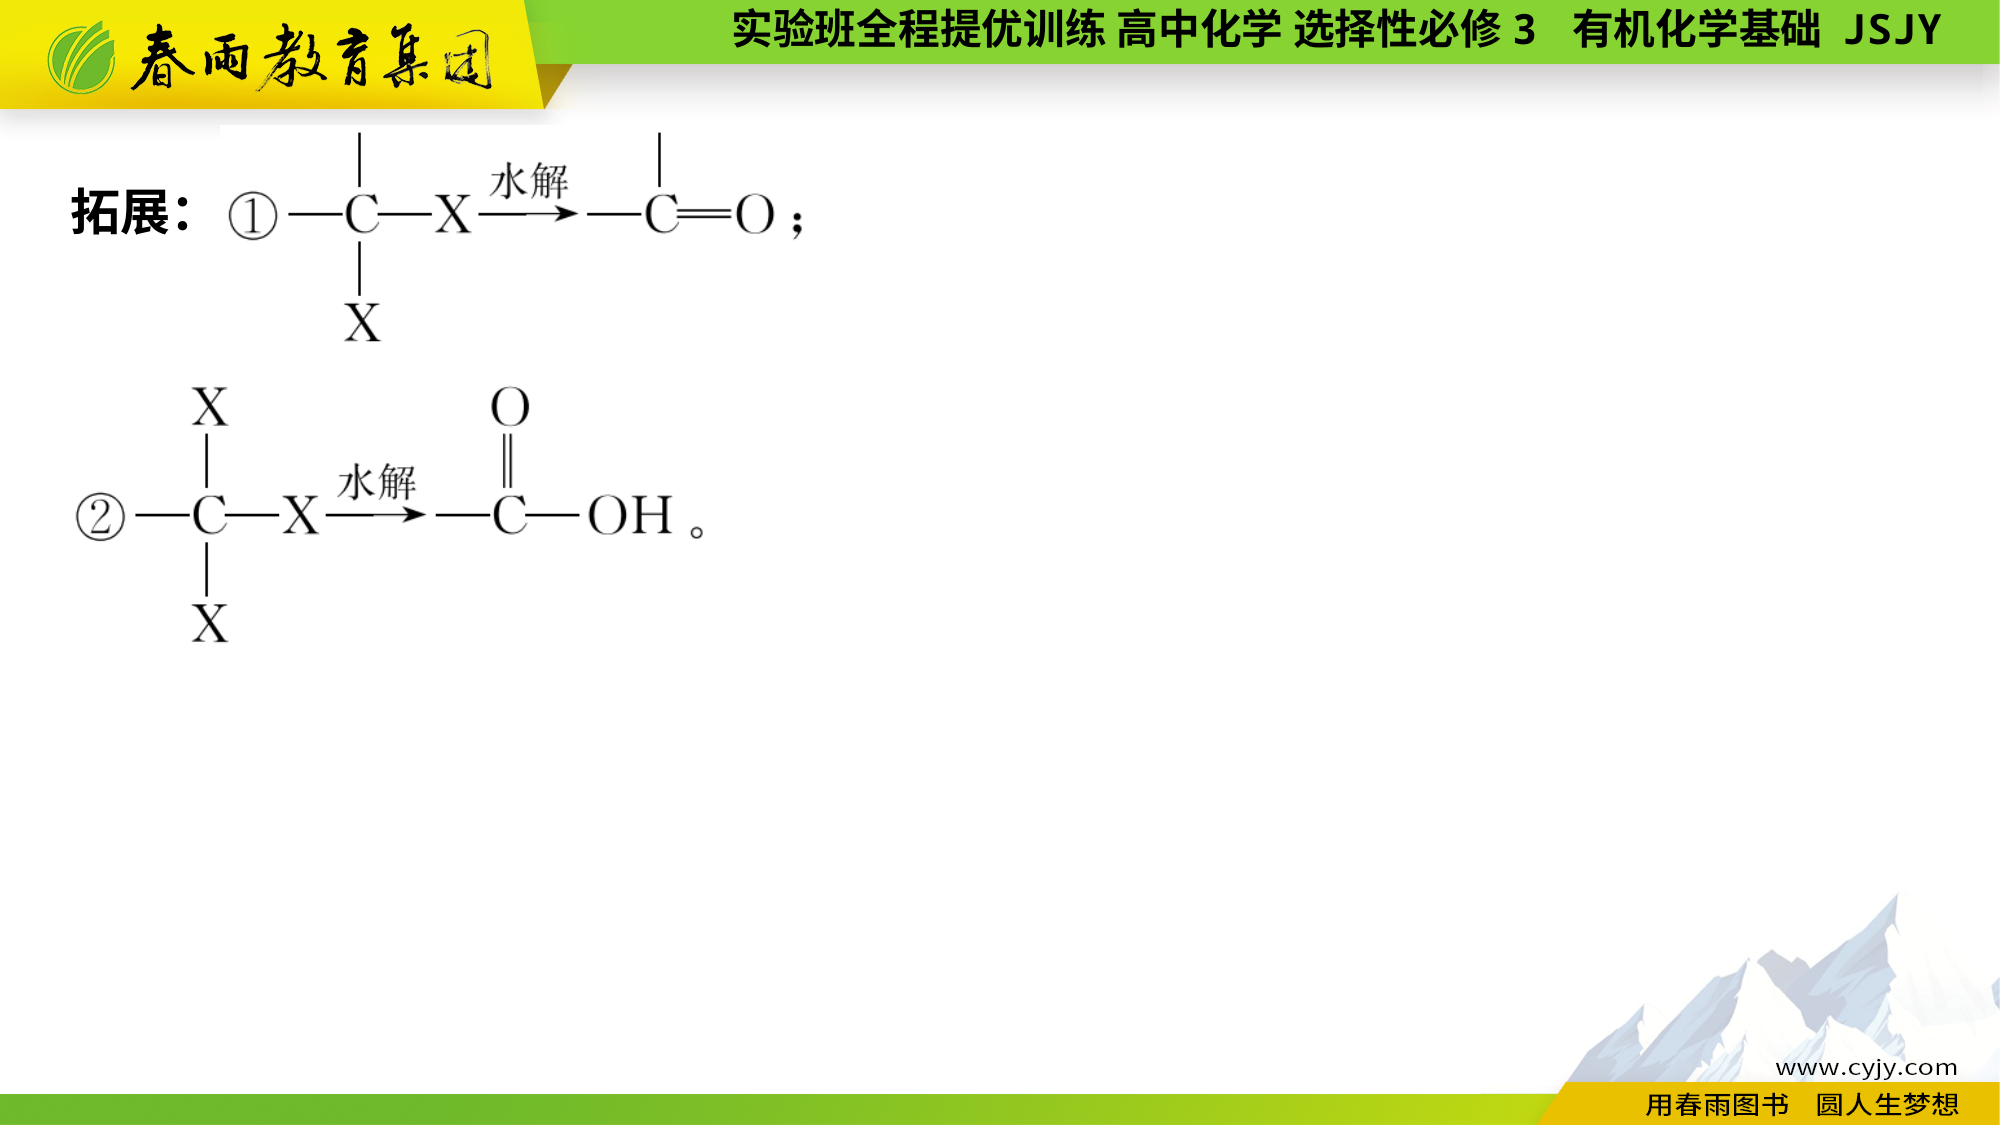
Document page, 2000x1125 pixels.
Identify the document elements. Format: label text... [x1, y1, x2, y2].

picture [0, 0, 2000, 1125]
text_box 拓展： [56, 172, 214, 248]
